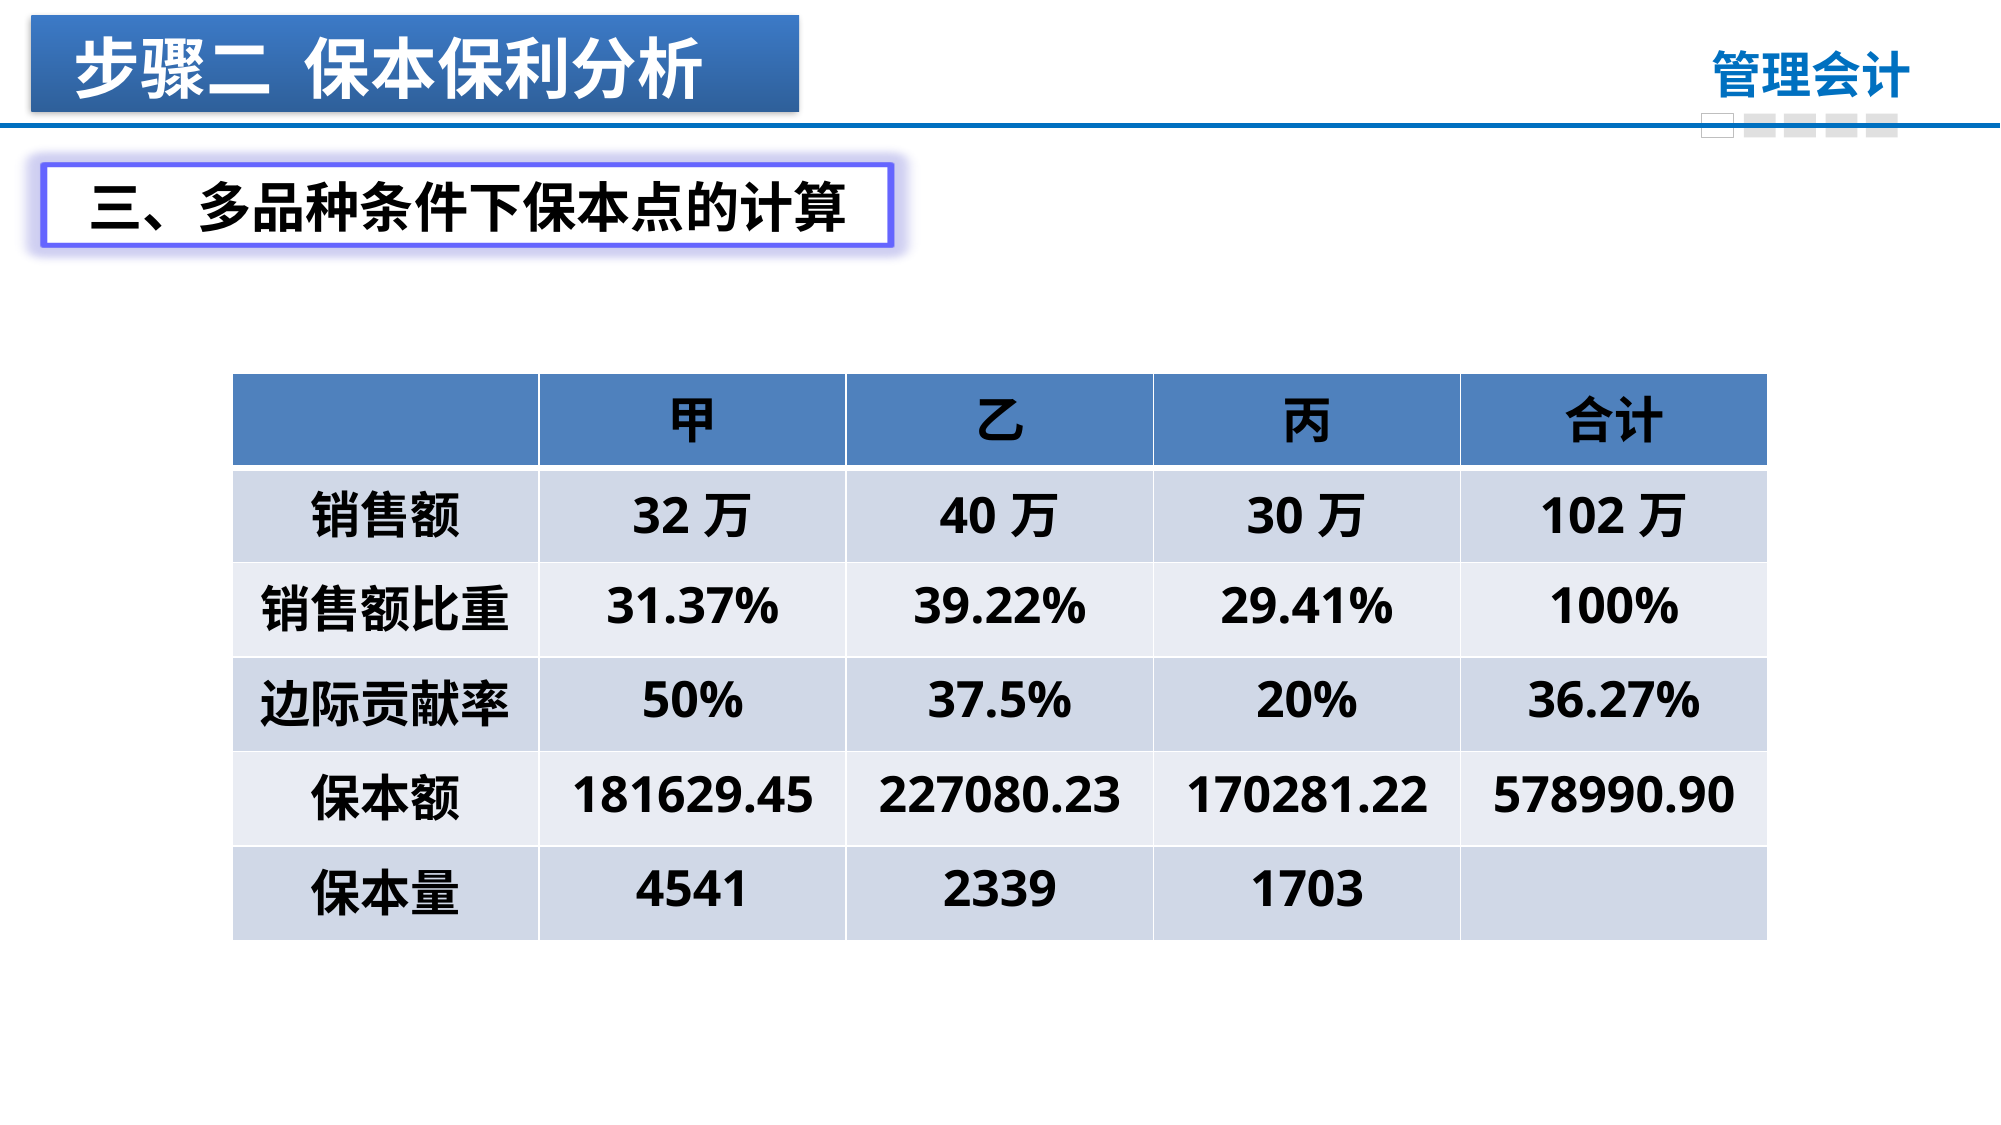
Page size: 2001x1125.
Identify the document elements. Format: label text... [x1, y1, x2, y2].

table_cell 销售额 [233, 471, 538, 562]
table_cell 37.5% [847, 658, 1153, 751]
table_cell 30万 [1154, 471, 1460, 562]
table_header 乙 [847, 374, 1153, 465]
table_cell 100% [1461, 563, 1767, 656]
table_cell 170281.22 [1154, 752, 1460, 845]
table_header 丙 [1154, 374, 1460, 465]
table_cell 32万 [540, 471, 845, 562]
table_cell 36.27% [1461, 658, 1767, 751]
table_cell 39.22% [847, 563, 1153, 656]
table_cell 102万 [1461, 471, 1767, 562]
table_cell 边际贡献率 [233, 658, 538, 751]
table_cell 20% [1154, 658, 1460, 751]
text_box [5, 136, 930, 273]
table_cell 29.41% [1154, 563, 1460, 656]
table_header 合计 [1461, 374, 1767, 465]
table_cell 181629.45 [540, 752, 845, 845]
table_cell 40万 [847, 471, 1153, 562]
table_cell 50% [540, 658, 845, 751]
table_cell 4541 [540, 847, 845, 940]
table_cell 保本量 [233, 847, 538, 940]
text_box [31, 14, 800, 117]
table_header [233, 374, 538, 465]
table_cell 578990.90 [1461, 752, 1767, 845]
table_header 甲 [540, 374, 845, 465]
table_cell 保本额 [233, 752, 538, 845]
table_cell 2339 [847, 847, 1153, 940]
table_cell 227080.23 [847, 752, 1153, 845]
table_cell 1703 [1154, 847, 1460, 940]
table_cell [1461, 847, 1767, 940]
table_cell 销售额比重 [233, 563, 538, 656]
table_cell 31.37% [540, 563, 845, 656]
